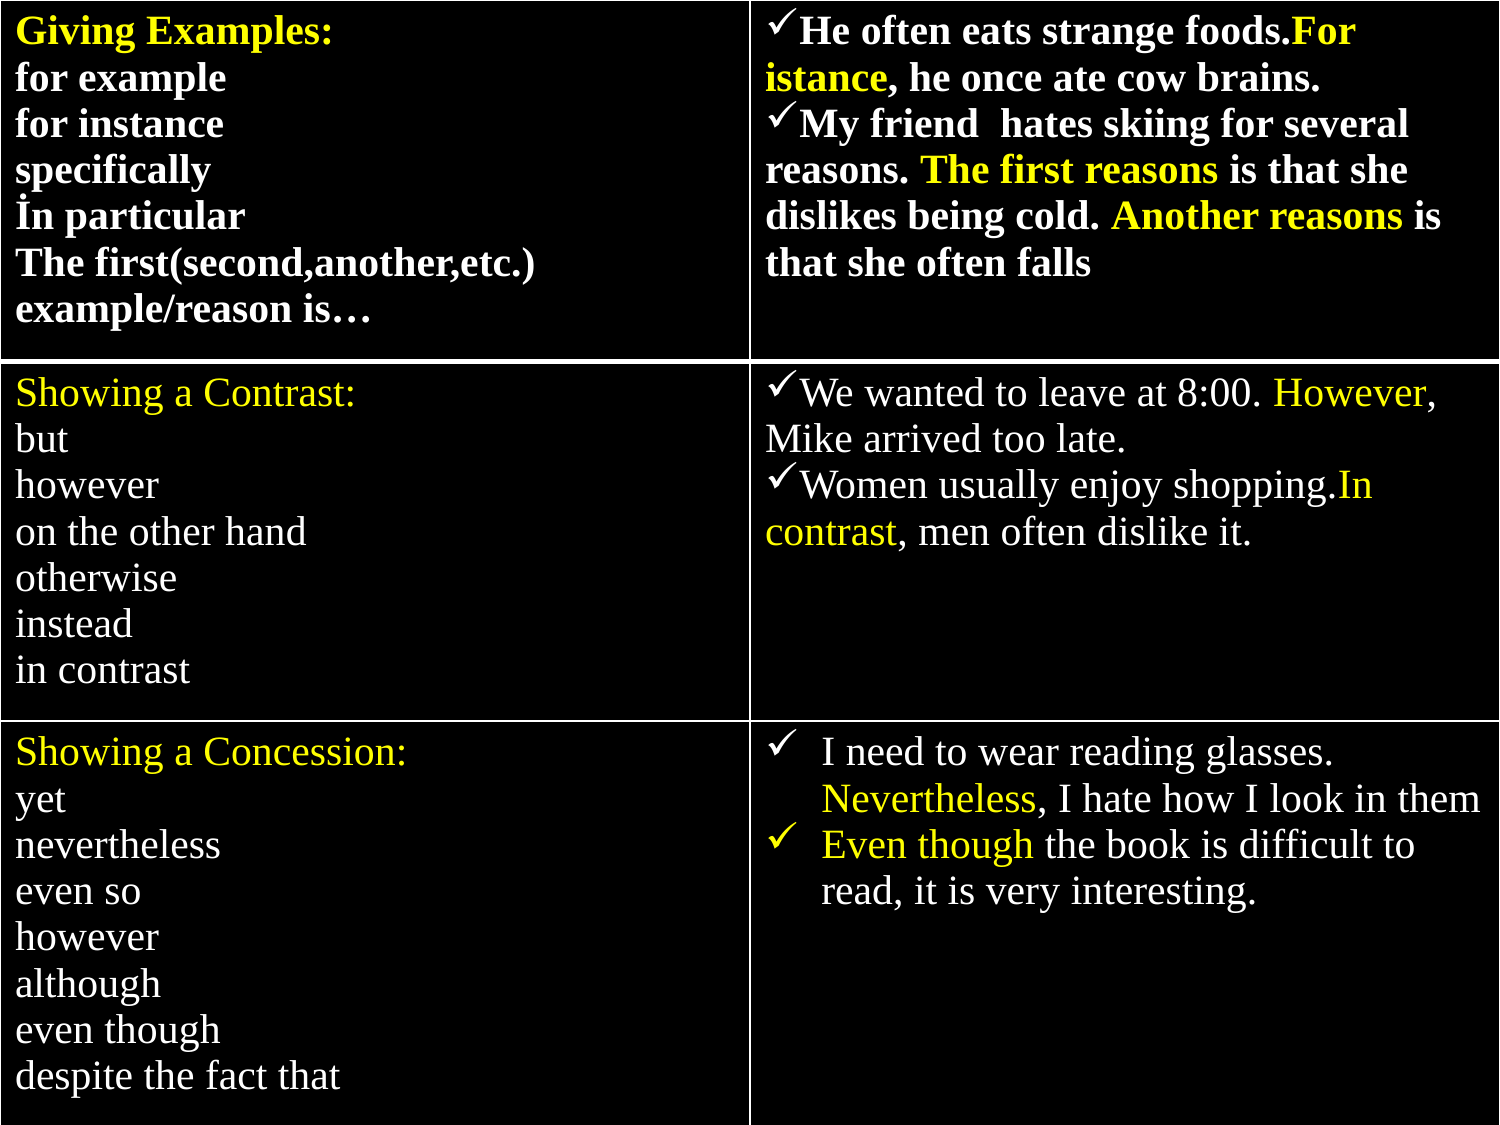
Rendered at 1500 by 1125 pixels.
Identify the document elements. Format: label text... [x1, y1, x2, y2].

table_header He often eats strange foods.For istance, he once ate cow brains. My friend hates skiing for several reasons. The first reasons is that she dislikes being cold. Another reasons is that she often falls [751, 1, 1499, 359]
table_cell I need to wear reading glasses. Nevertheless, I hate how I look in them Even though the book is difficult to read, it is very interesting. [751, 722, 1499, 1125]
table_cell We wanted to leave at 8:00. However, Mike arrived too late. Women usually enjoy shopping.In contrast, men often dislike it. [751, 364, 1499, 720]
table_cell Showing a Concession: yet nevertheless even so however although even though despite the fact that [1, 722, 749, 1125]
table_header Giving Examples: for example for instance specifically İn particular The first(second,another,etc.) example/reason is… [1, 1, 749, 359]
table_cell Showing a Contrast: but however on the other hand otherwise instead in contrast [1, 364, 749, 720]
